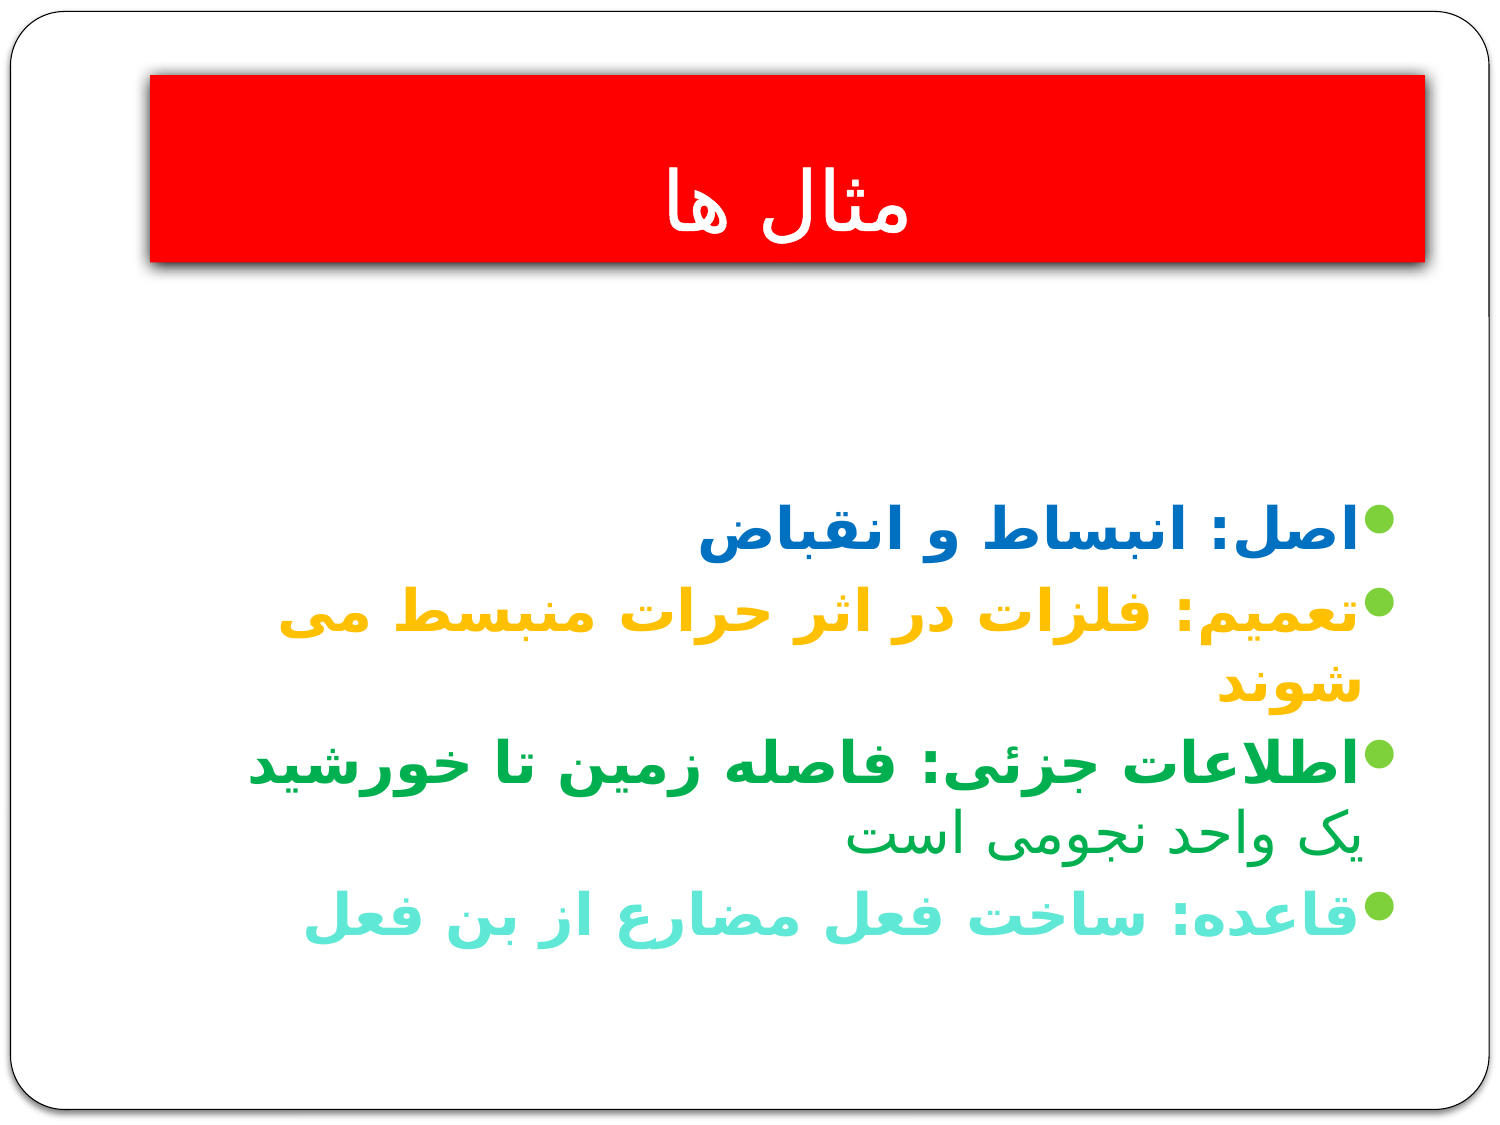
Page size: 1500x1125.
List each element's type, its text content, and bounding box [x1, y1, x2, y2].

list اصل: انبساط و انقباض تعمیم: فلزات در اثر حرات منبسط می شوند اطلاعات جزئی: فاصله زمین تا خورشید یک واحد نجومی است قاعده: ساخت فعل مضارع از بن فعل [150, 237, 1425, 988]
title مثال ها [150, 75, 1425, 237]
